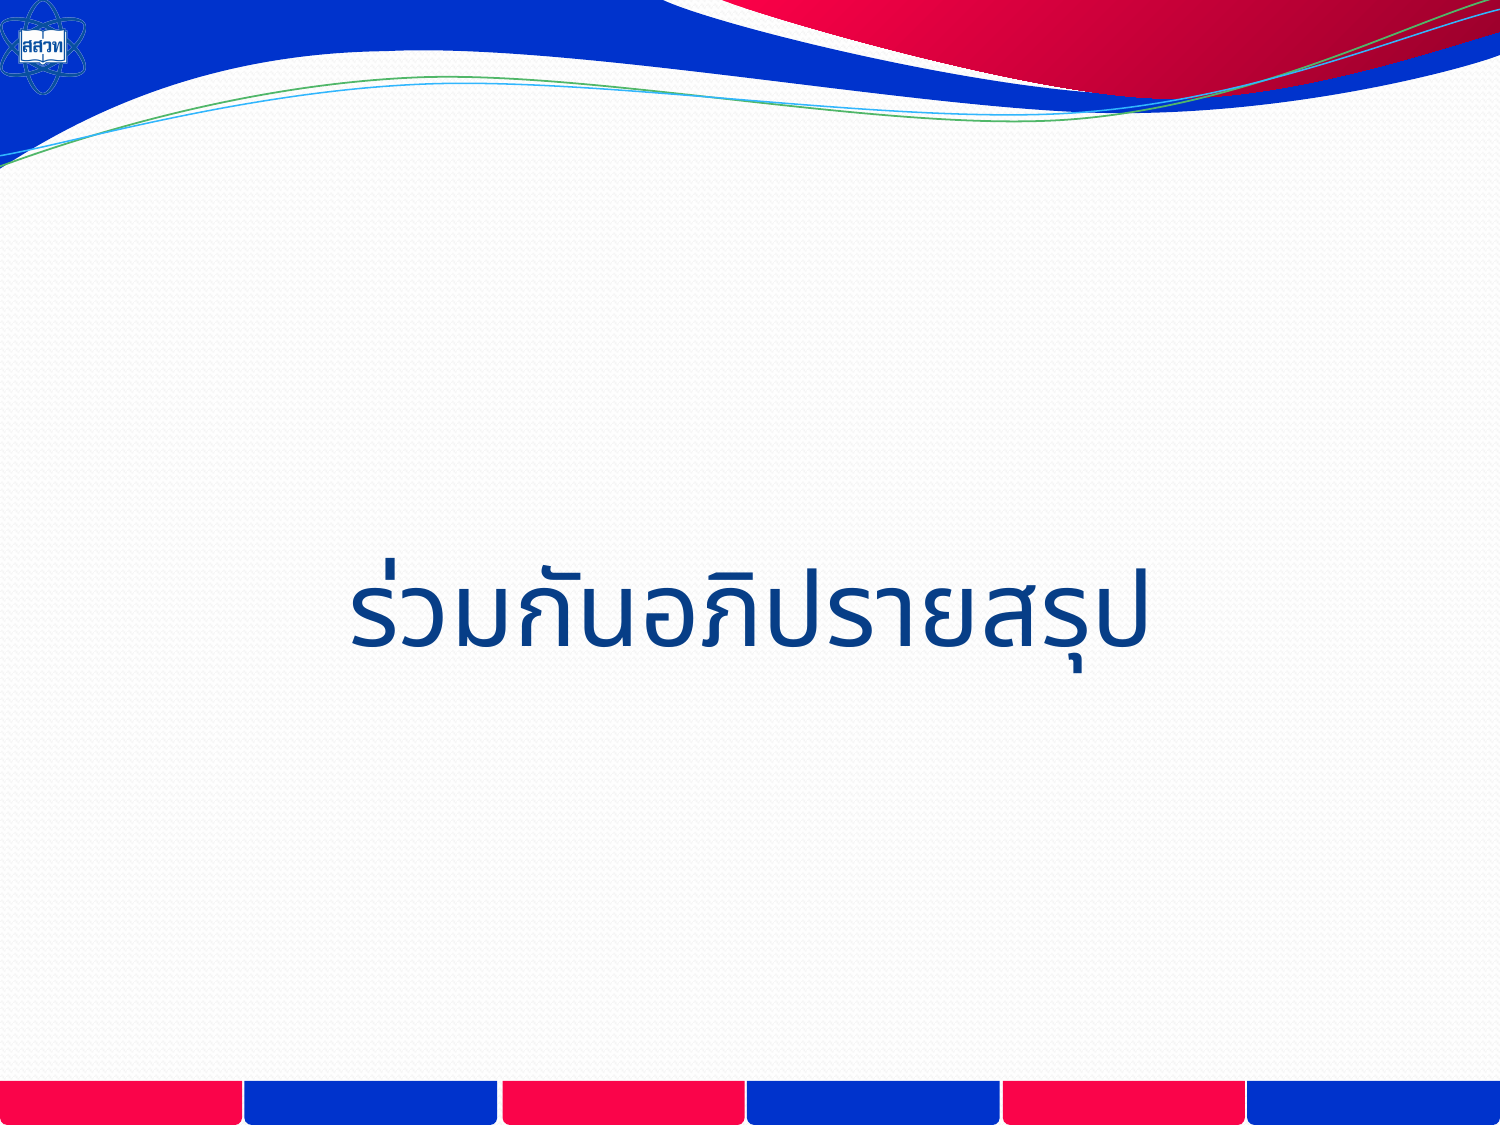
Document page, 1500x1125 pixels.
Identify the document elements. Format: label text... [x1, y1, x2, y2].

title ร่วมกันอภิปรายสรุป [76, 479, 1427, 668]
picture [0, 0, 86, 95]
